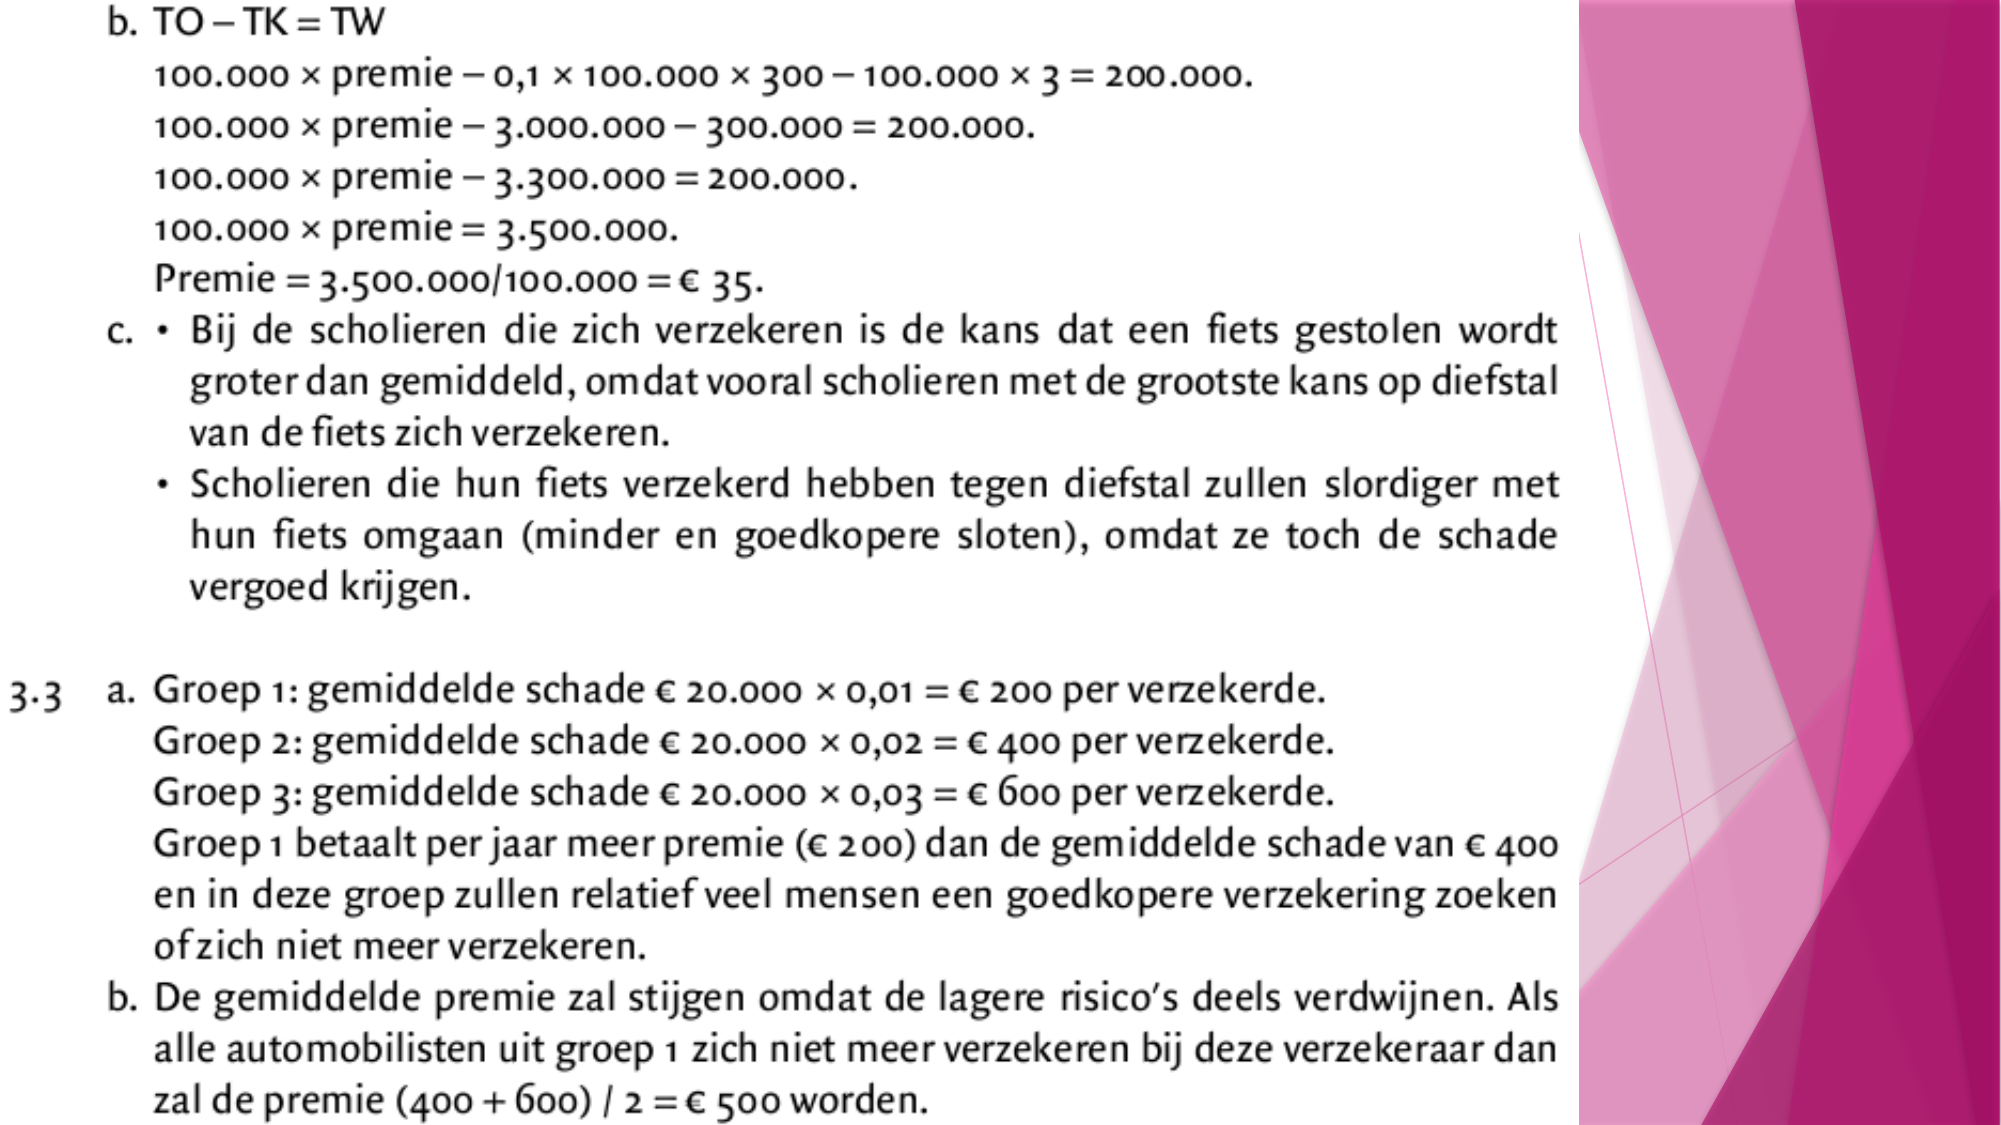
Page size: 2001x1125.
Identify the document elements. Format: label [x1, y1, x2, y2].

picture [0, 0, 1580, 1125]
